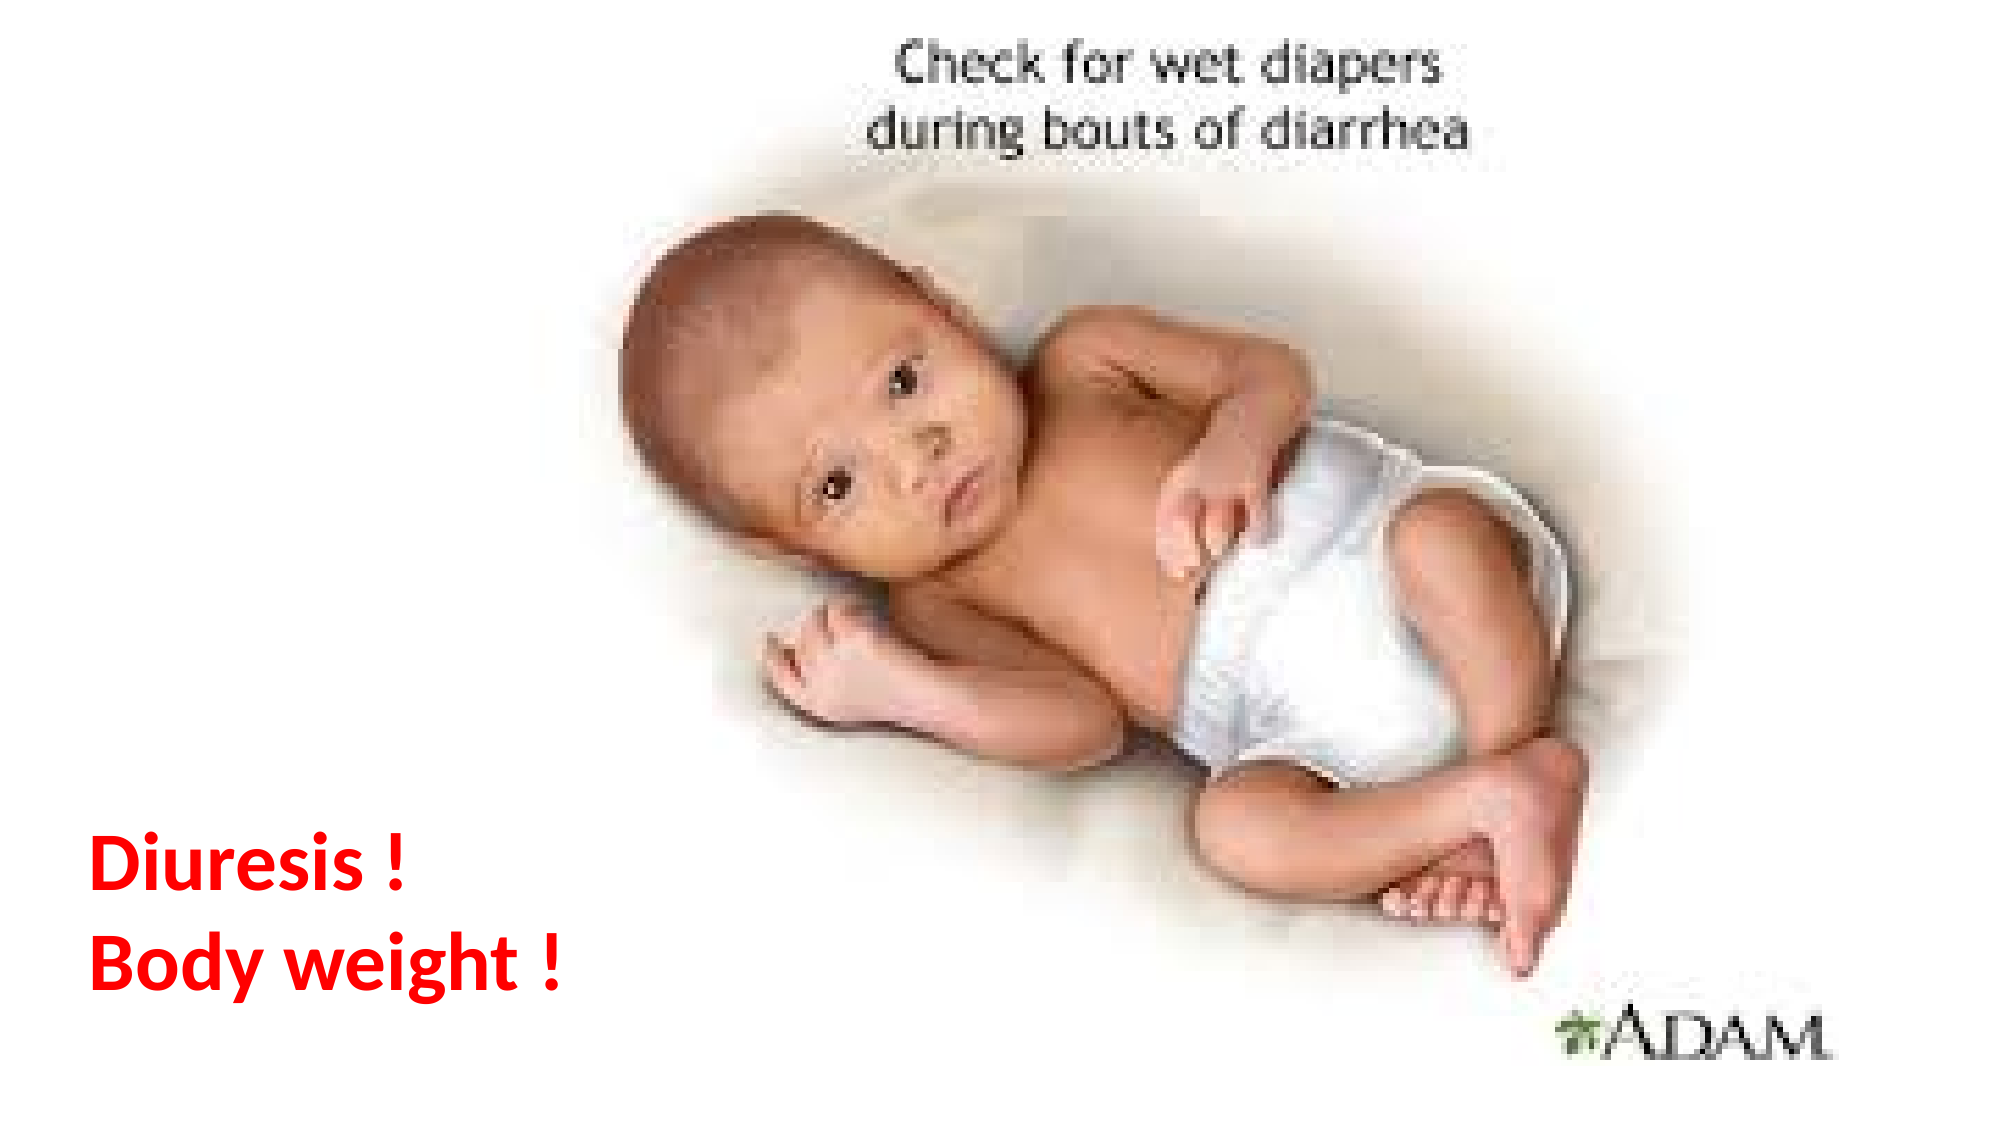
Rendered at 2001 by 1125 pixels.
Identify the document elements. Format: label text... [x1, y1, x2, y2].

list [446, 0, 1839, 1066]
text_box Diuresis ! Body weight ! [74, 799, 446, 1015]
